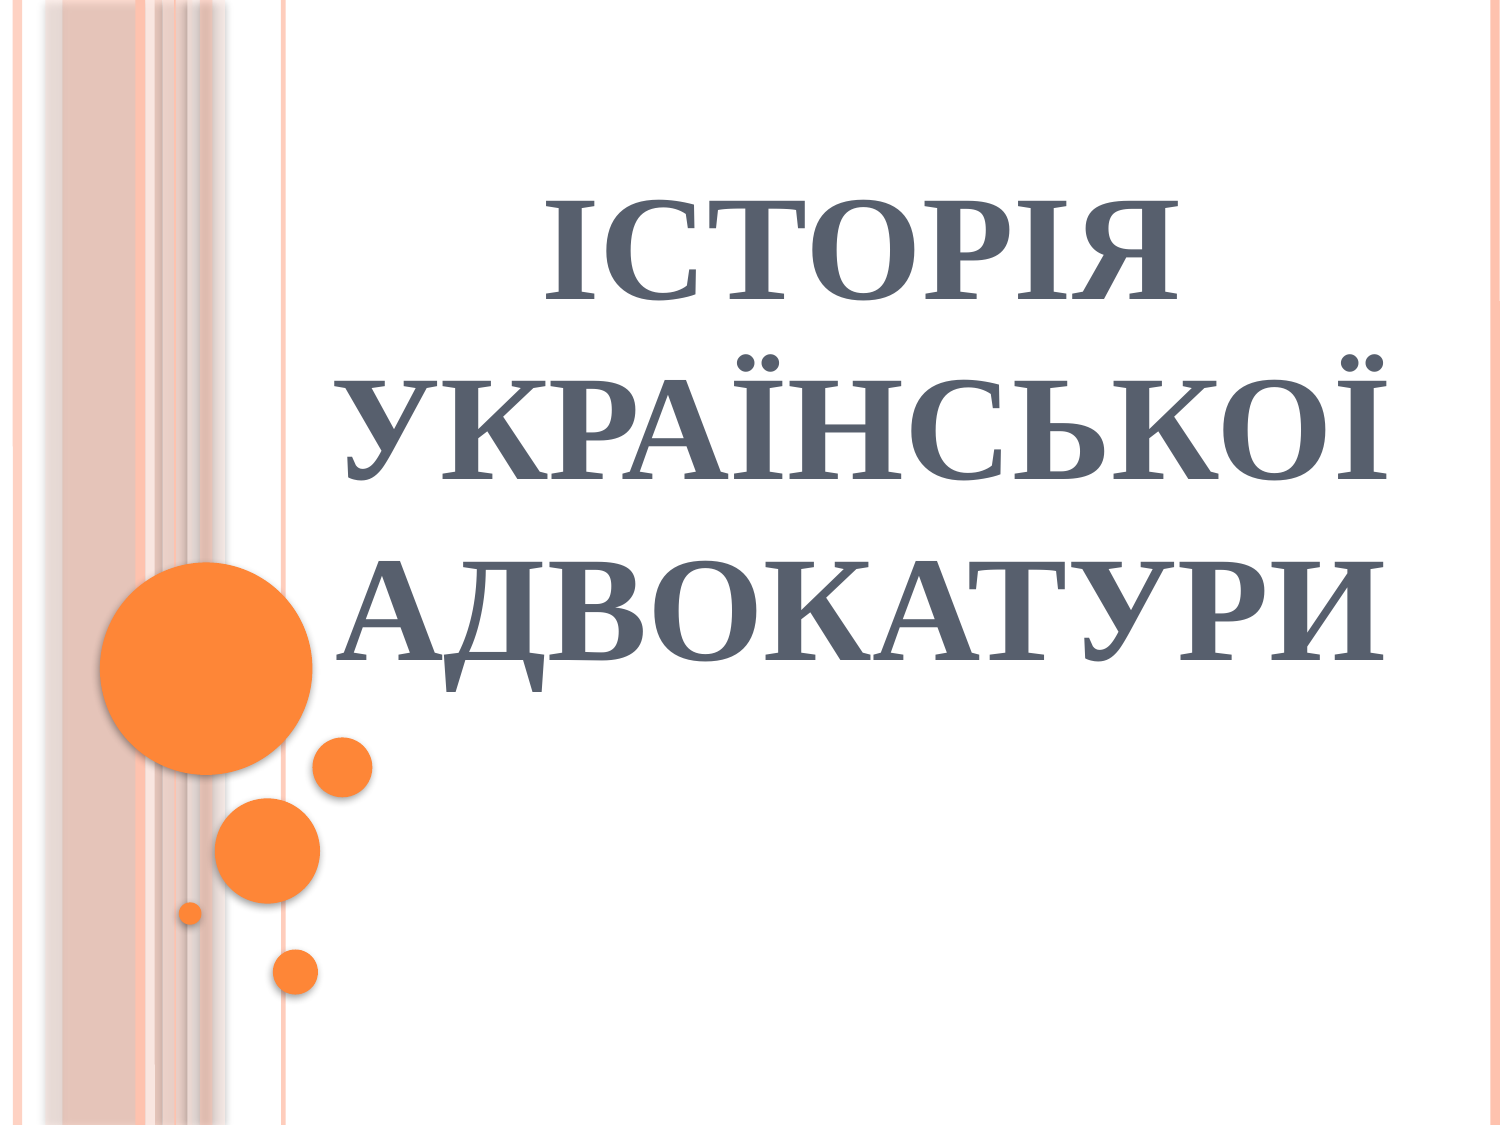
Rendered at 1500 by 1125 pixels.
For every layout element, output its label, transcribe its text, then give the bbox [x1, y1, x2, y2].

title Історія української адвокатури [304, 152, 1418, 698]
